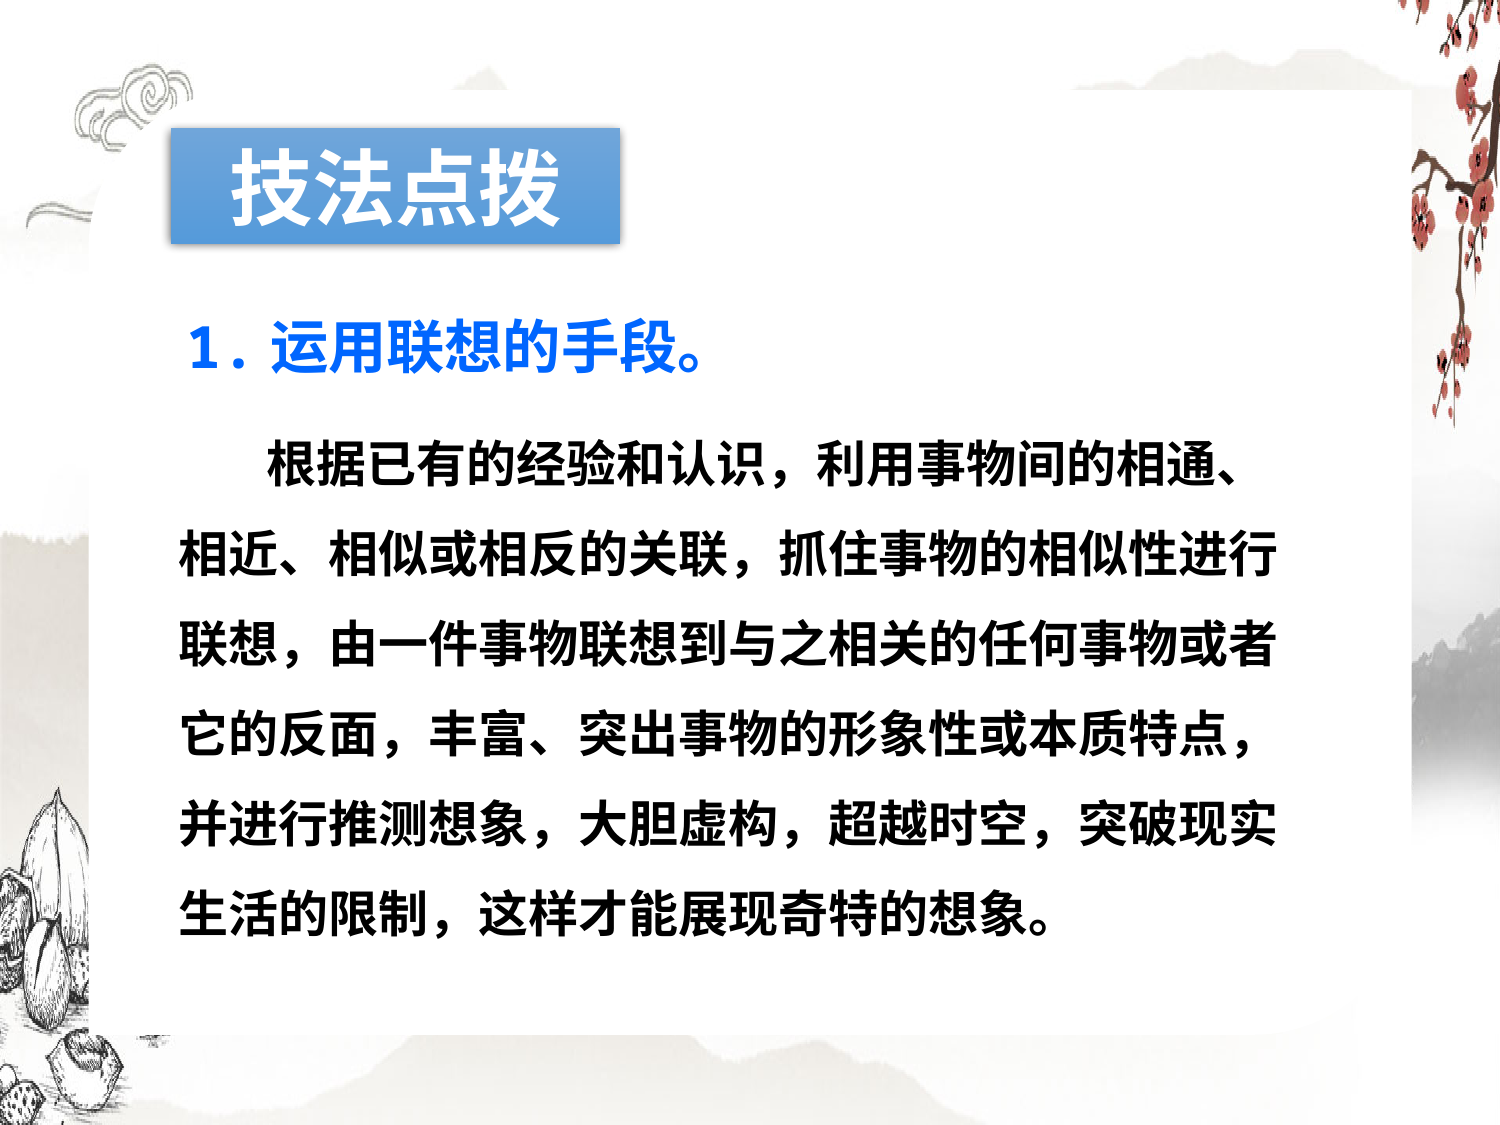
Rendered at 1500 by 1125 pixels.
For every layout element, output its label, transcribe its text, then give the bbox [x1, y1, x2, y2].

picture [0, 0, 1500, 1125]
text_box 1.运用联想的手段。 [171, 267, 1353, 388]
text_box 根据已有的经验和认识，利用事物间的相通、相近、相似或相反的关联，抓住事物的相似性进行联想，由一件事物联想到与之相关的任何事物或者它的反面，丰富、突出事物的形象性或本质特点，并进行推测想象，大胆虚构，超越时空，突破现实生活的限制，这样才能展现奇特的想象。 [163, 395, 1317, 951]
text_box 技法点拨 [171, 128, 620, 244]
text_box [147, 282, 1353, 500]
text_box [87, 89, 1413, 1036]
